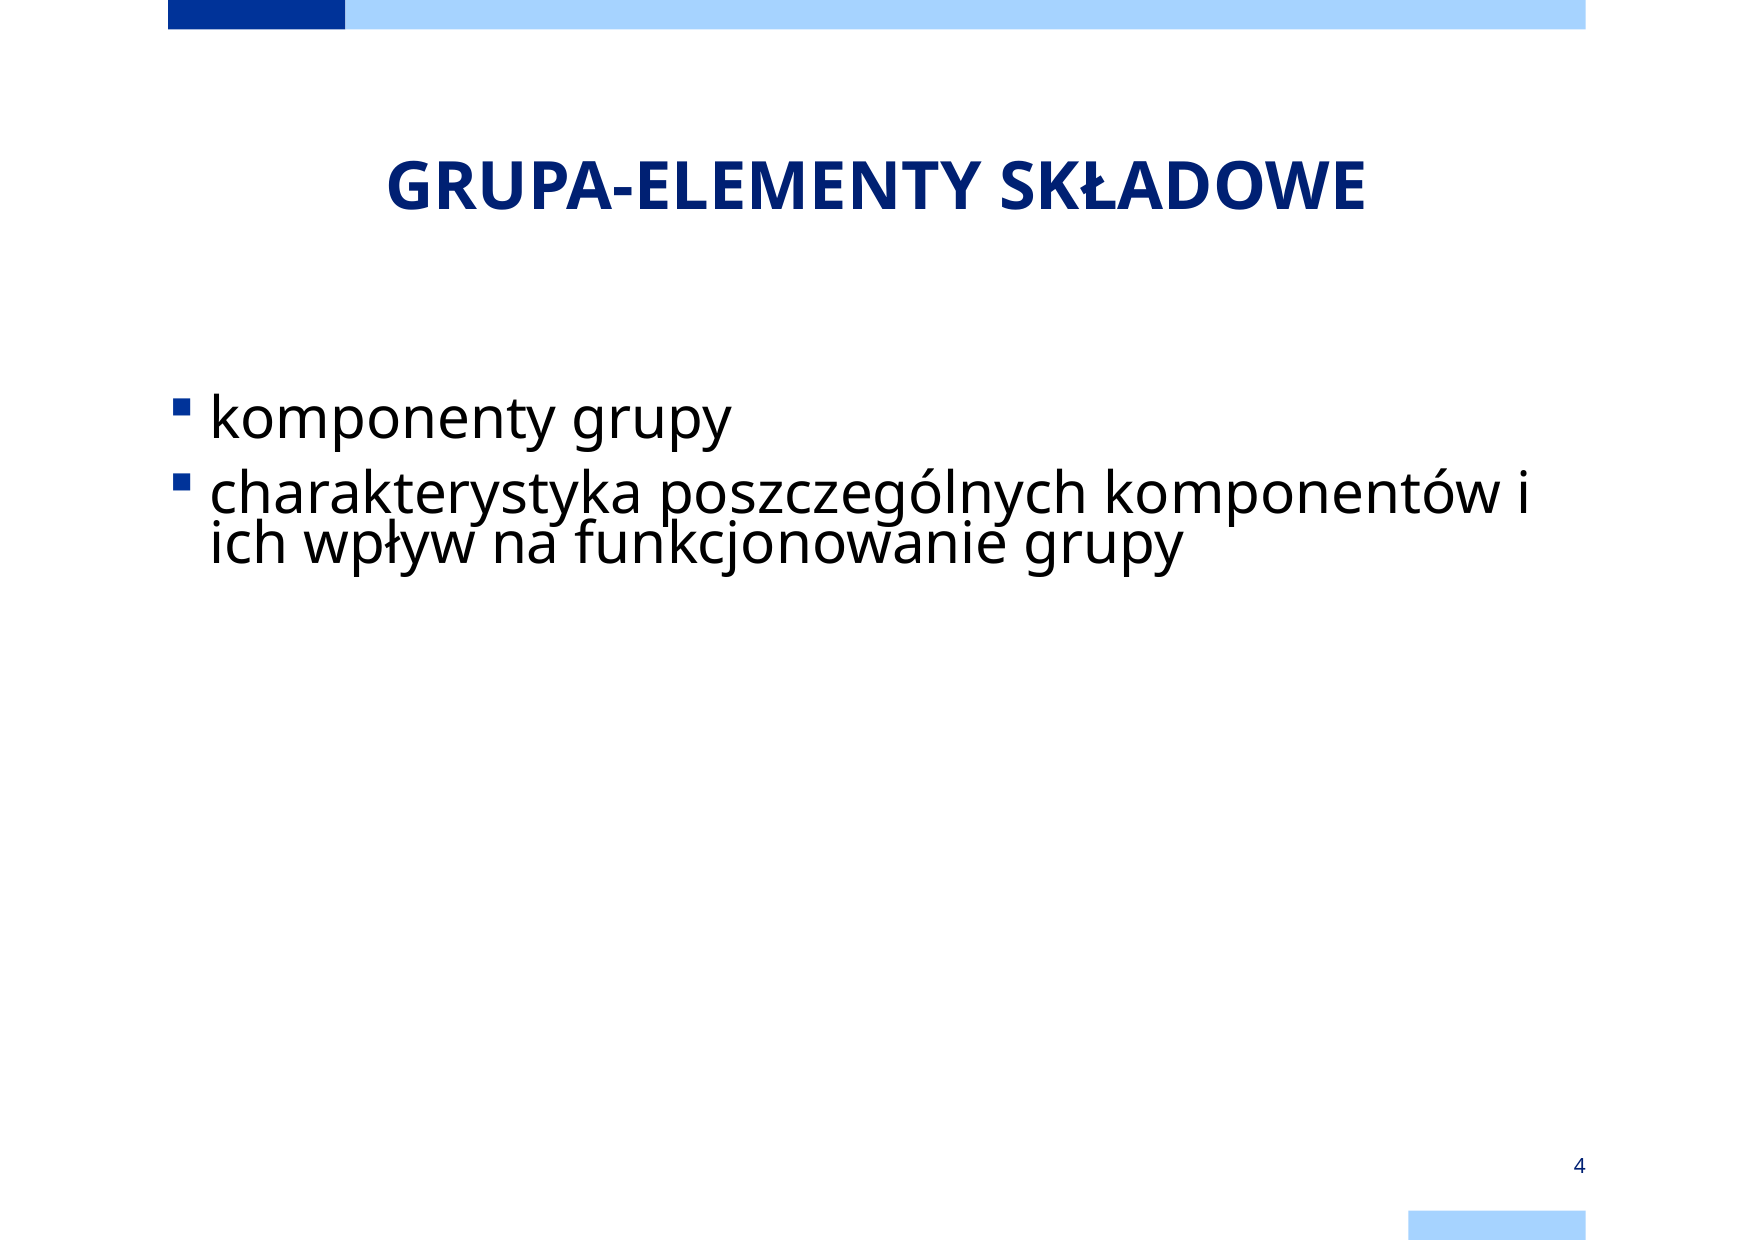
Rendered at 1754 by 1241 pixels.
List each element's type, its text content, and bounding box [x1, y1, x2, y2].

slide_number 4 [1408, 1151, 1586, 1182]
title GRUPA-ELEMENTY SKŁADOWE [168, 147, 1586, 324]
list komponenty grupy charakterystyka poszczególnych komponentów i ich wpływ na funkcjonowanie grupy [168, 324, 1586, 1093]
